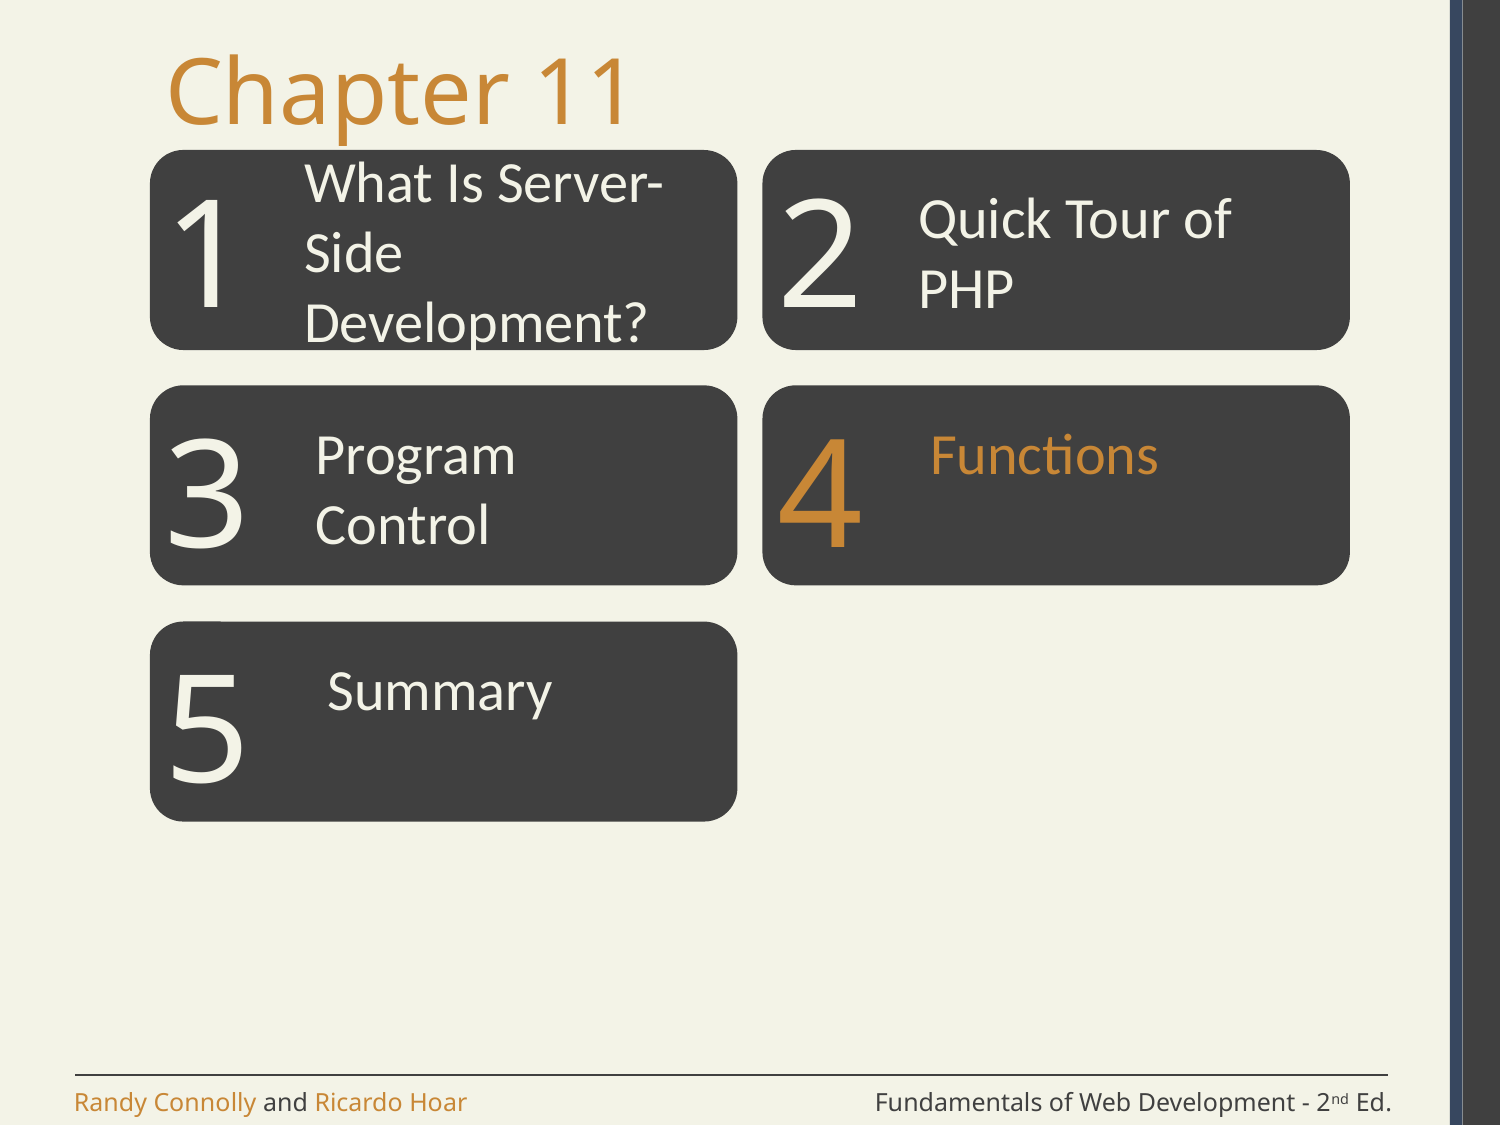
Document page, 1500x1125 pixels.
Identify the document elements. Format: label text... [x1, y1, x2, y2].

text_box [165, 619, 740, 824]
text_box Functions [915, 408, 1329, 494]
text_box Quick Tour of PHP [903, 172, 1317, 328]
text_box Program Control [301, 408, 715, 564]
text_box 4 [762, 390, 875, 586]
text_box Summary [312, 645, 727, 730]
text_box 5 [150, 624, 263, 820]
title Chapter 11 [150, 24, 1450, 200]
text_box 2 [762, 149, 875, 345]
text_box 3 [150, 390, 263, 586]
text_box [161, 147, 289, 353]
text_box [774, 147, 1353, 353]
text_box [775, 383, 1353, 588]
text_box [162, 383, 740, 588]
text_box [703, 147, 740, 353]
text_box 1 [150, 149, 263, 345]
text_box What Is Server-Side Development? [289, 137, 703, 362]
